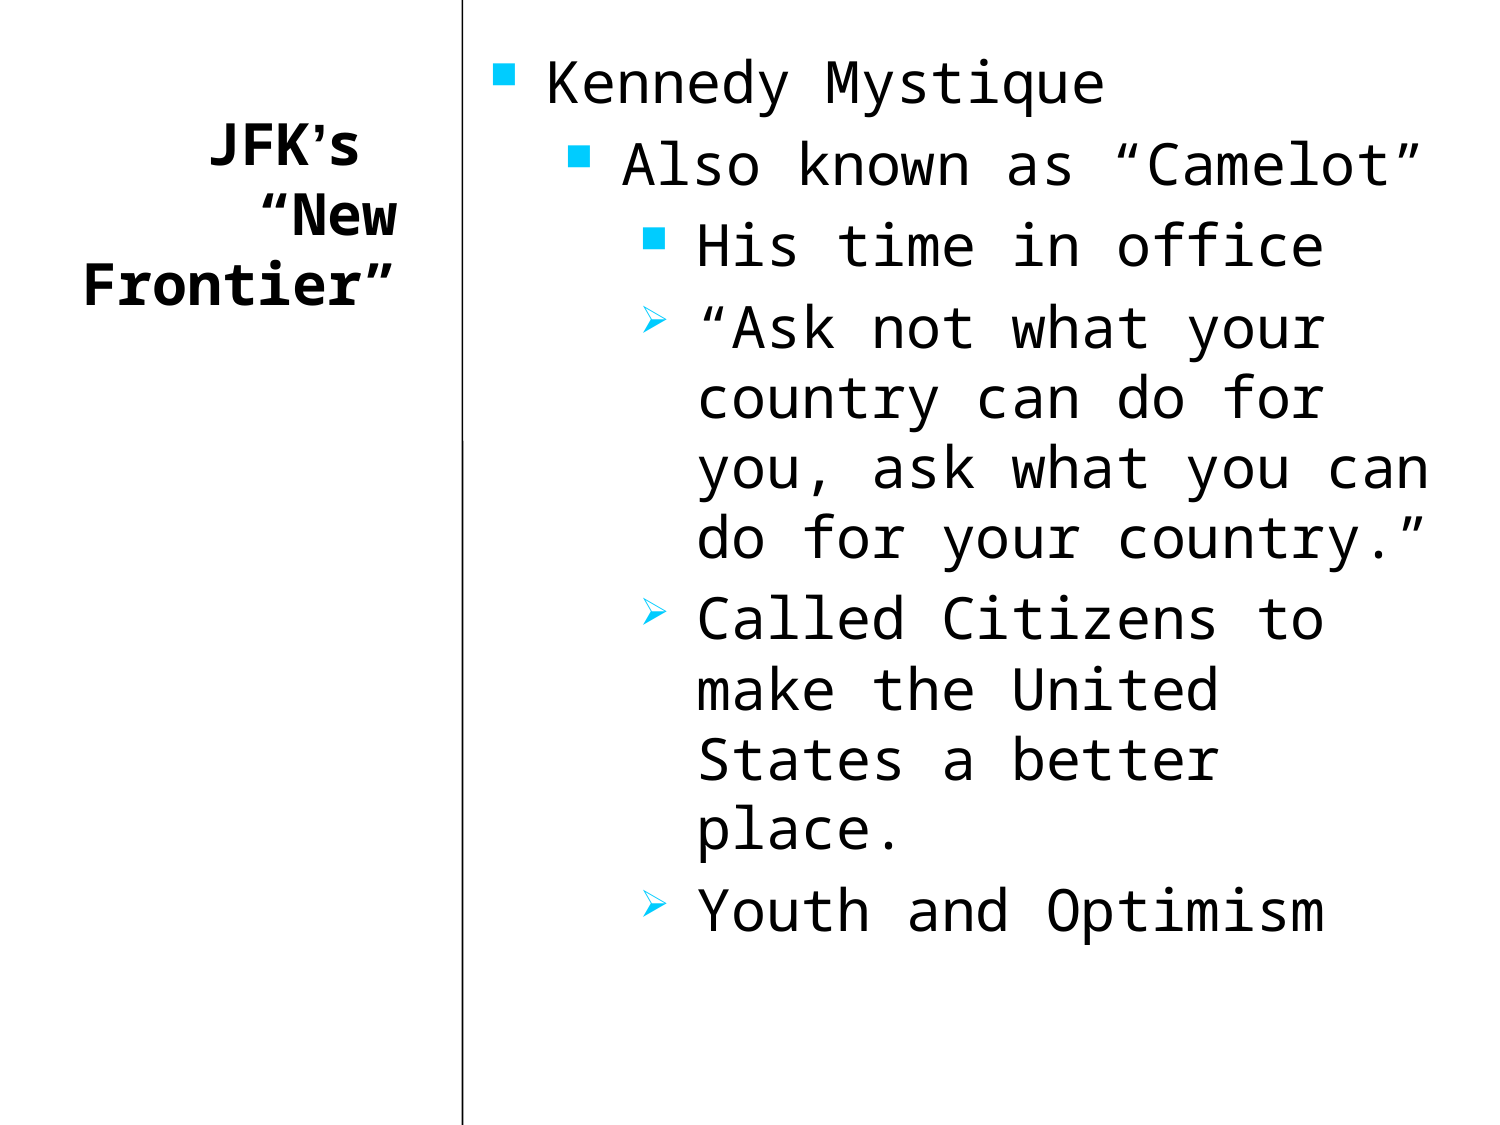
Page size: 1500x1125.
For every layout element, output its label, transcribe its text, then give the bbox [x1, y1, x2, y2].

text_box Kennedy Mystique Also known as “Camelot” His time in office “Ask not what your country can do for you, ask what you can do for your country.” Called Citizens to make the United States a better place. Youth and Optimism [474, 37, 1450, 663]
text_box JFK’s “New Frontier” [0, 99, 413, 325]
